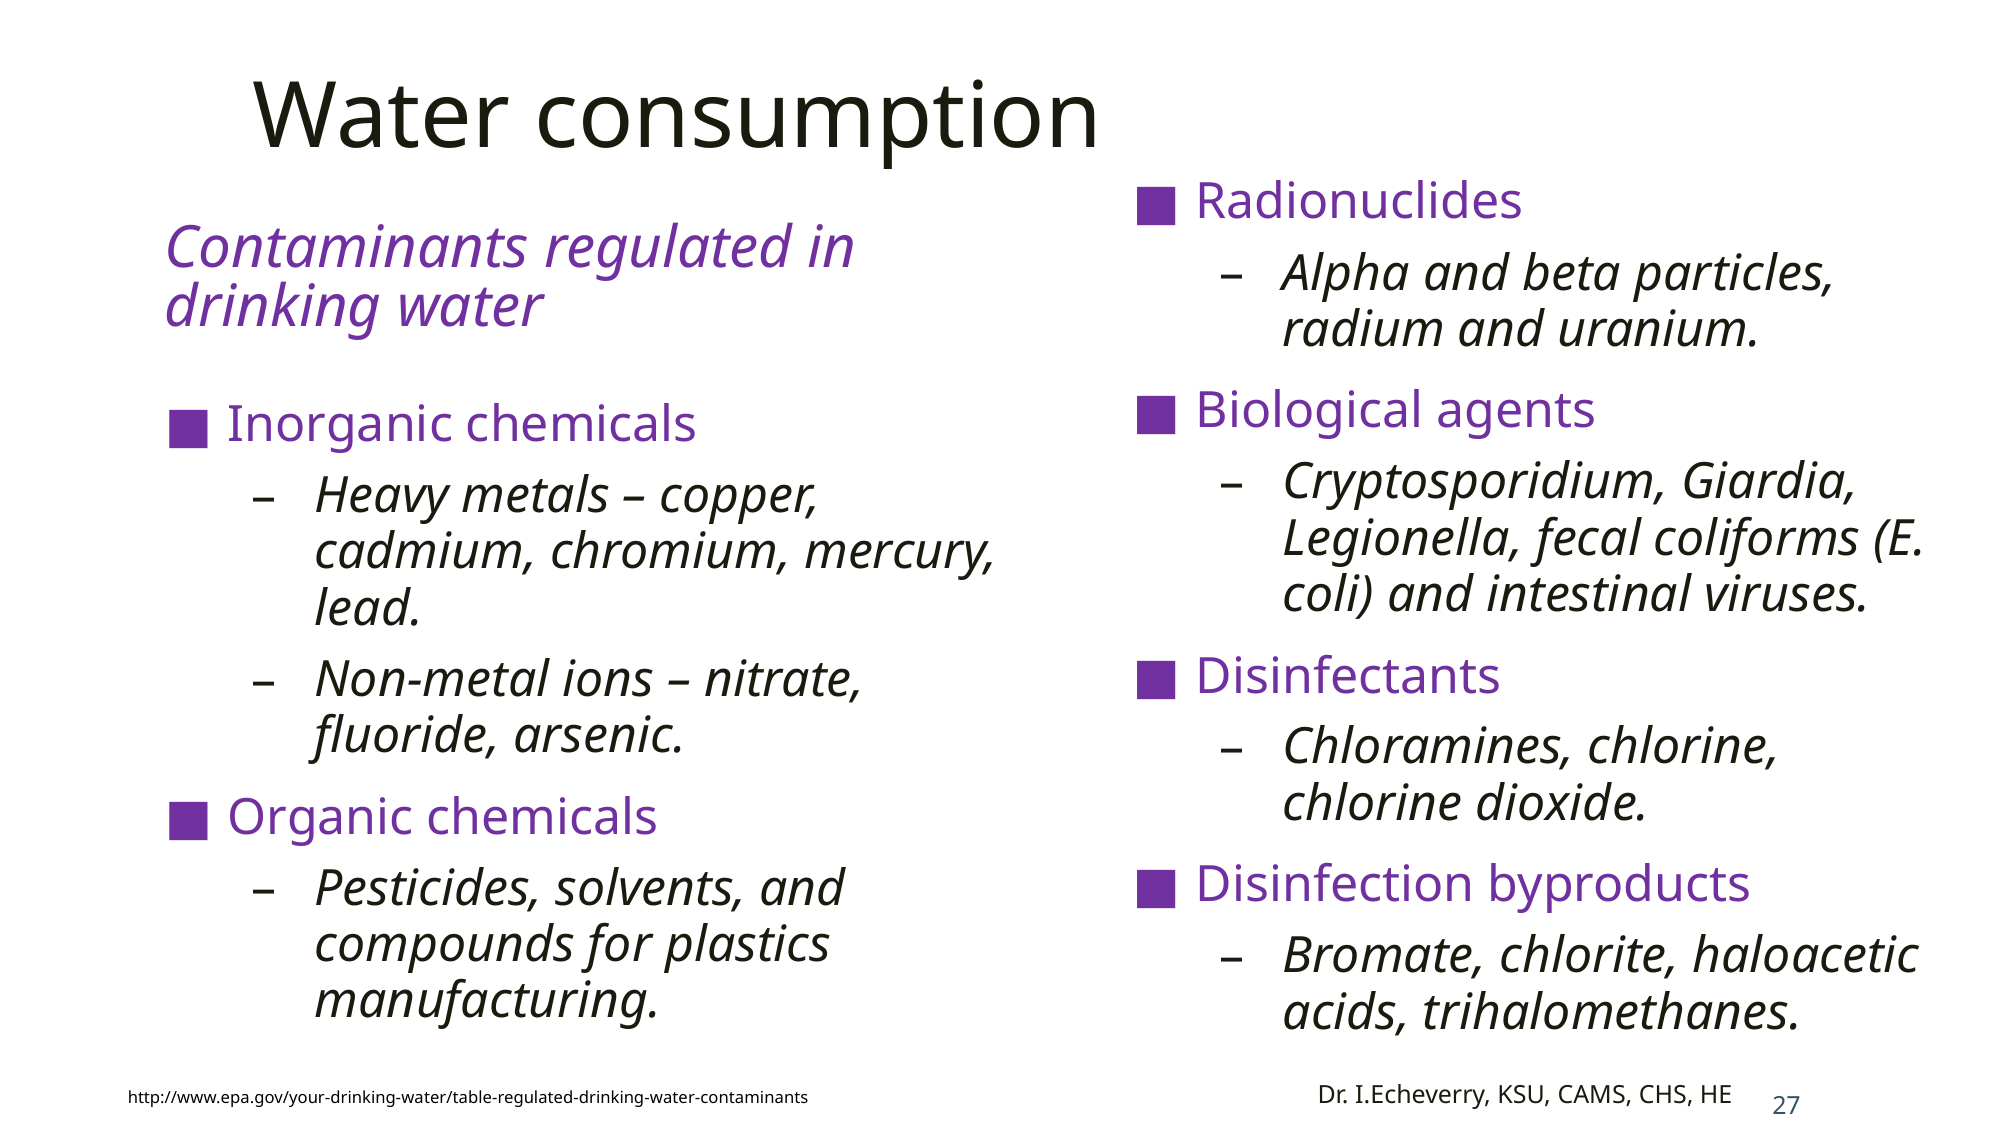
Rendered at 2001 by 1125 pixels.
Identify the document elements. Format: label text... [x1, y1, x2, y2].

slide_number 27 [1553, 1058, 1816, 1125]
list Radionuclides Alpha and beta particles, radium and uranium. Biological agents Cryptosporidium, Giardia, Legionella, fecal coliforms (E. coli) and intestinal viruses. Disinfectants Chloramines, chlorine, chlorine dioxide. Disinfection byproducts Bromate, chlorite, haloacetic acids, trihalomethanes. [1117, 166, 1945, 954]
title Water consumption [237, 61, 1700, 272]
list Inorganic chemicals Heavy metals – copper, cadmium, chromium, mercury, lead. Non-metal ions – nitrate, fluoride, arsenic. Organic chemicals Pesticides, solvents, and compounds for plastics manufacturing. [149, 388, 1030, 1016]
text_box http://www.epa.gov/your-drinking-water/table-regulated-drinking-water-contaminants [113, 1079, 825, 1115]
list Contaminants regulated in drinking water [149, 250, 1003, 346]
footer Dr. I.Echeverry, KSU, CAMS, CHS, HE [1302, 1060, 1553, 1125]
